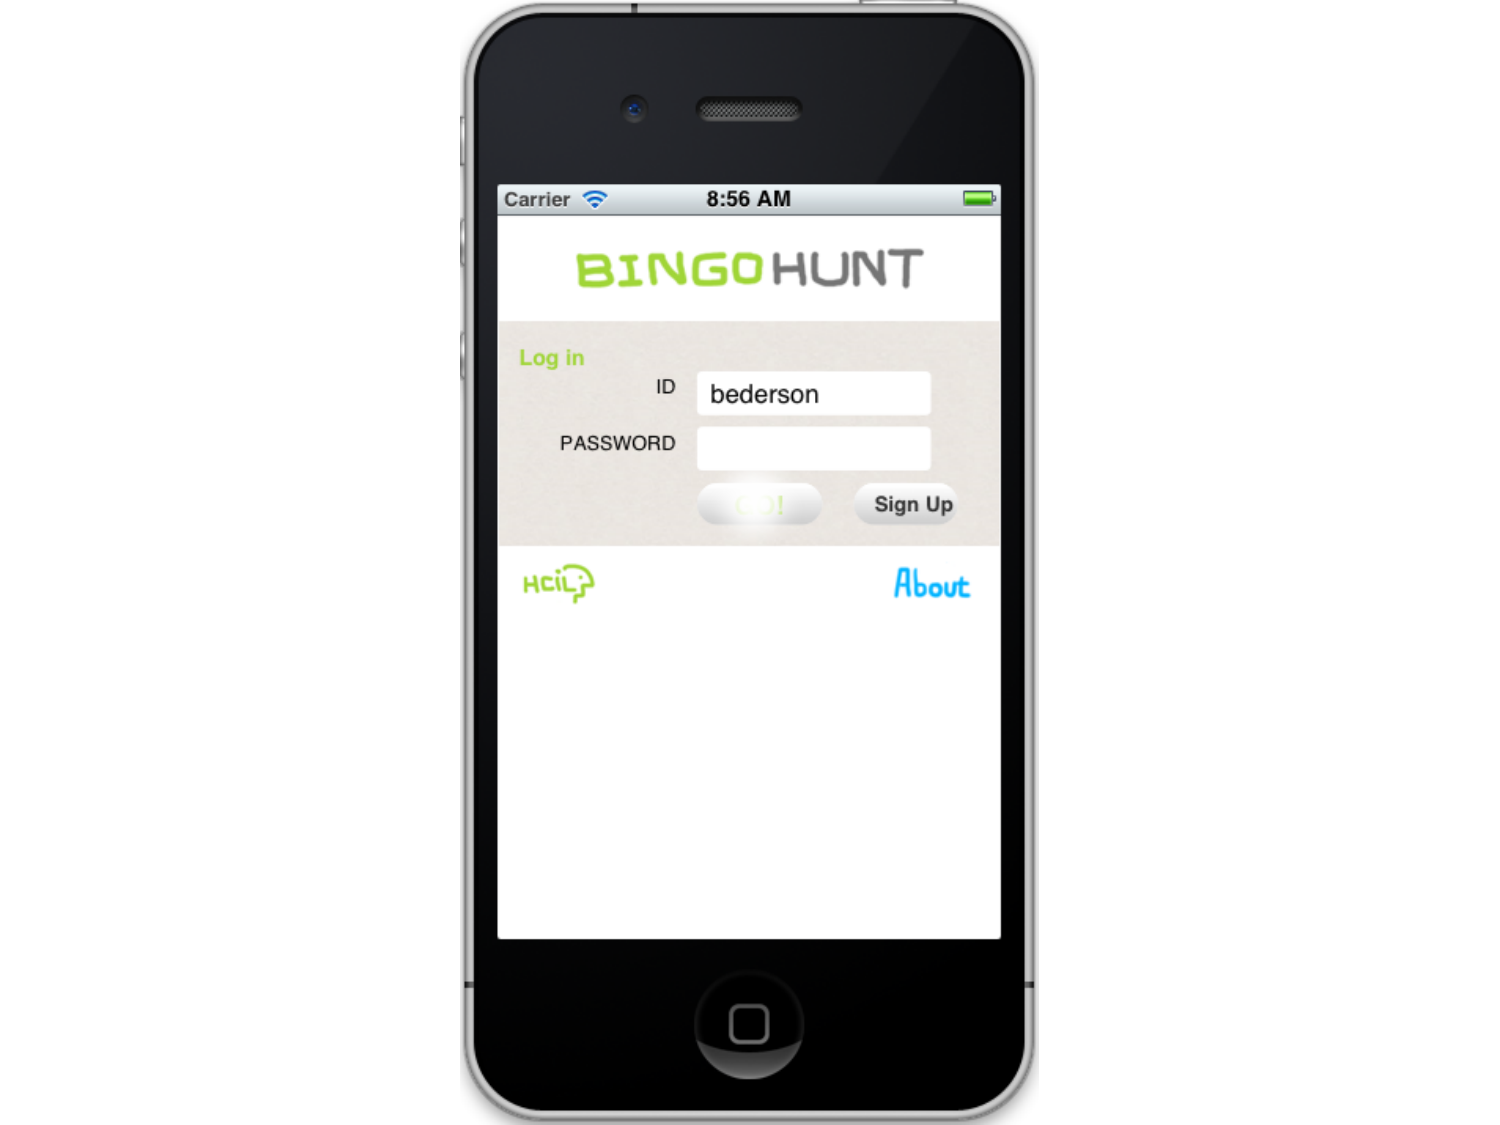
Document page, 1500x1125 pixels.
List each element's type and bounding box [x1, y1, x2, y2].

picture [460, 0, 1039, 1125]
